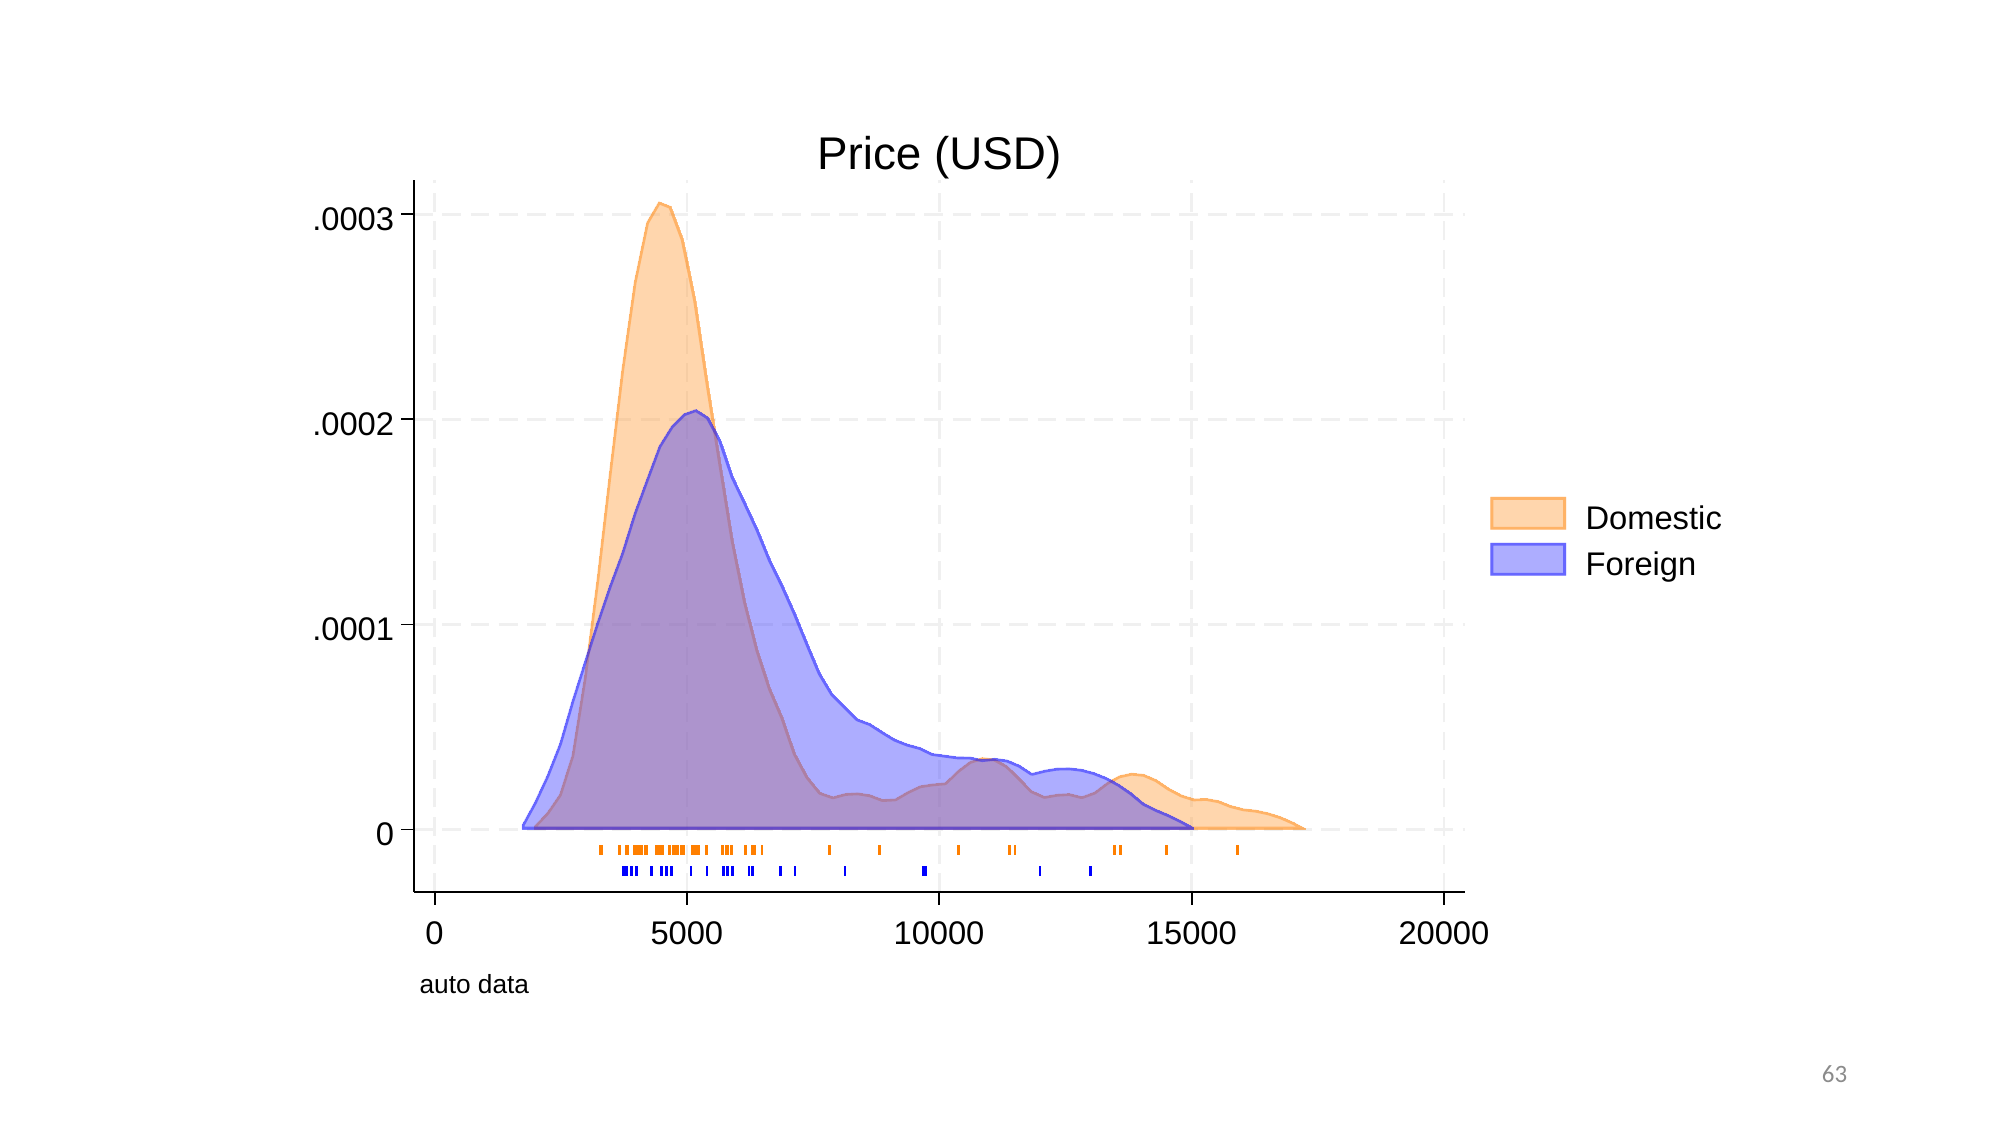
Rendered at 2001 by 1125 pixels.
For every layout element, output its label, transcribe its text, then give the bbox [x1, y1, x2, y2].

slide_number 63 [1412, 1042, 1863, 1103]
picture [212, 89, 1788, 1035]
